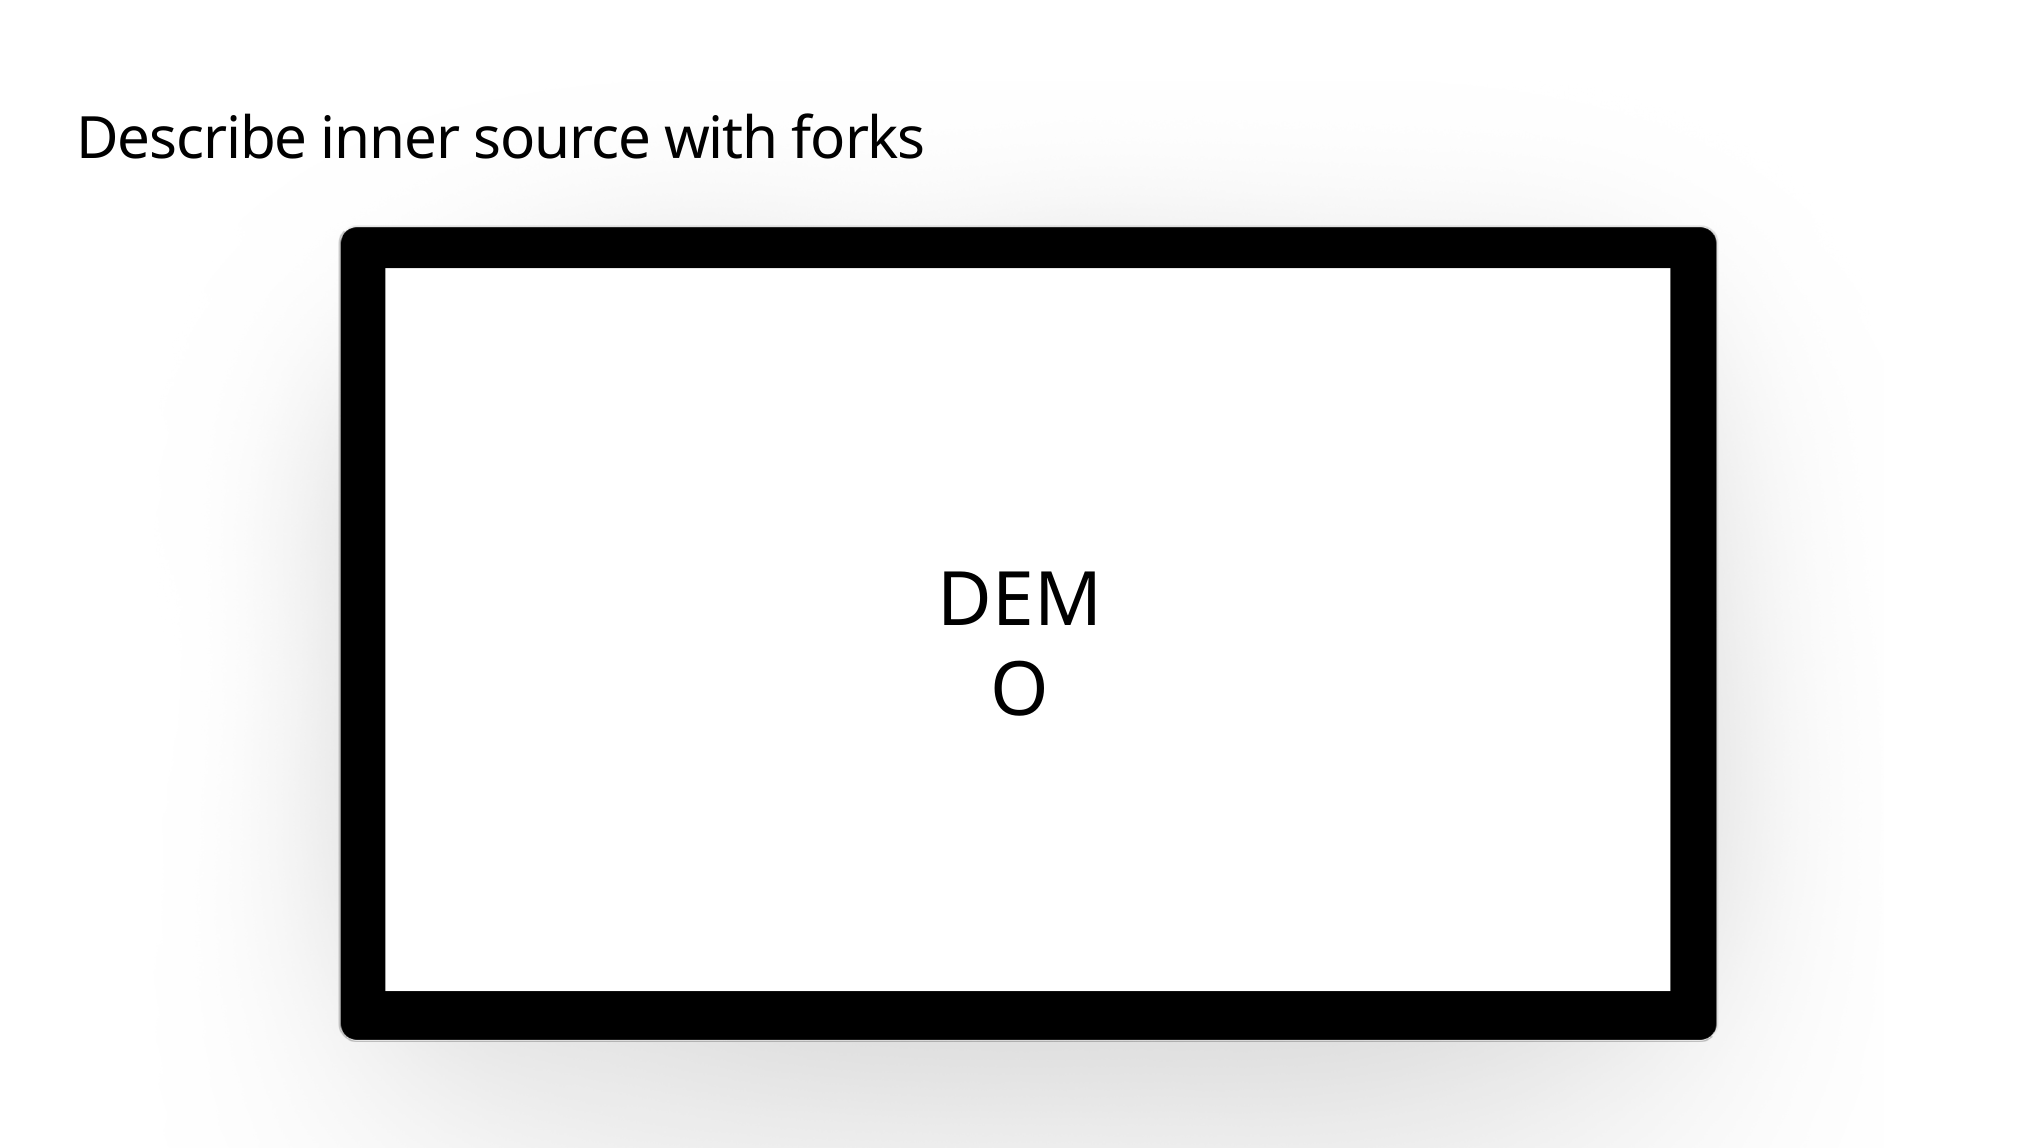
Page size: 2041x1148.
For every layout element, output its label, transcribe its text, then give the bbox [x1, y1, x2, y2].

picture [64, 81, 1884, 1148]
text_box DEMO [894, 543, 1146, 739]
title Describe inner source with forks [76, 103, 1969, 172]
